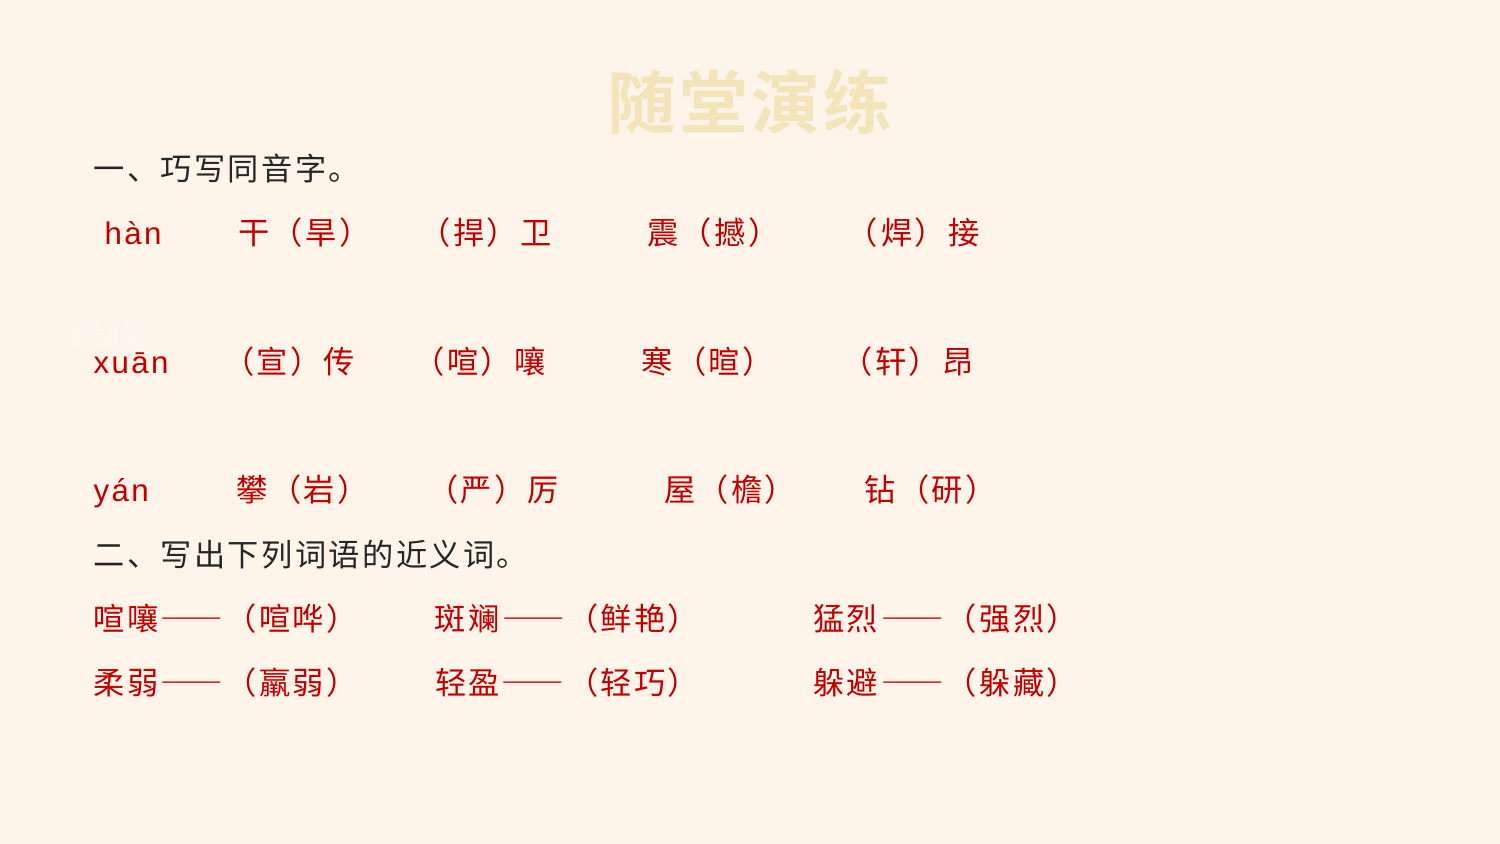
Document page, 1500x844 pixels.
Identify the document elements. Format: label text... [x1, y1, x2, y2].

list 一、巧写同音字。 hàn 干（旱） （捍）卫 震（撼） （焊）接 xuān （宣）传 （喧）嚷 寒（暄） （轩）昂 yán 攀（岩） （严）厉 屋（檐） 钻（研） 二、写出下列词语的近义词。 喧嚷——（喧哗） 斑斓——（鲜艳） 猛烈——（强烈） 柔弱——（羸弱） 轻盈——（轻巧） 躲避——（躲藏） [82, 132, 1418, 781]
title 随堂演练 [82, 54, 1418, 109]
